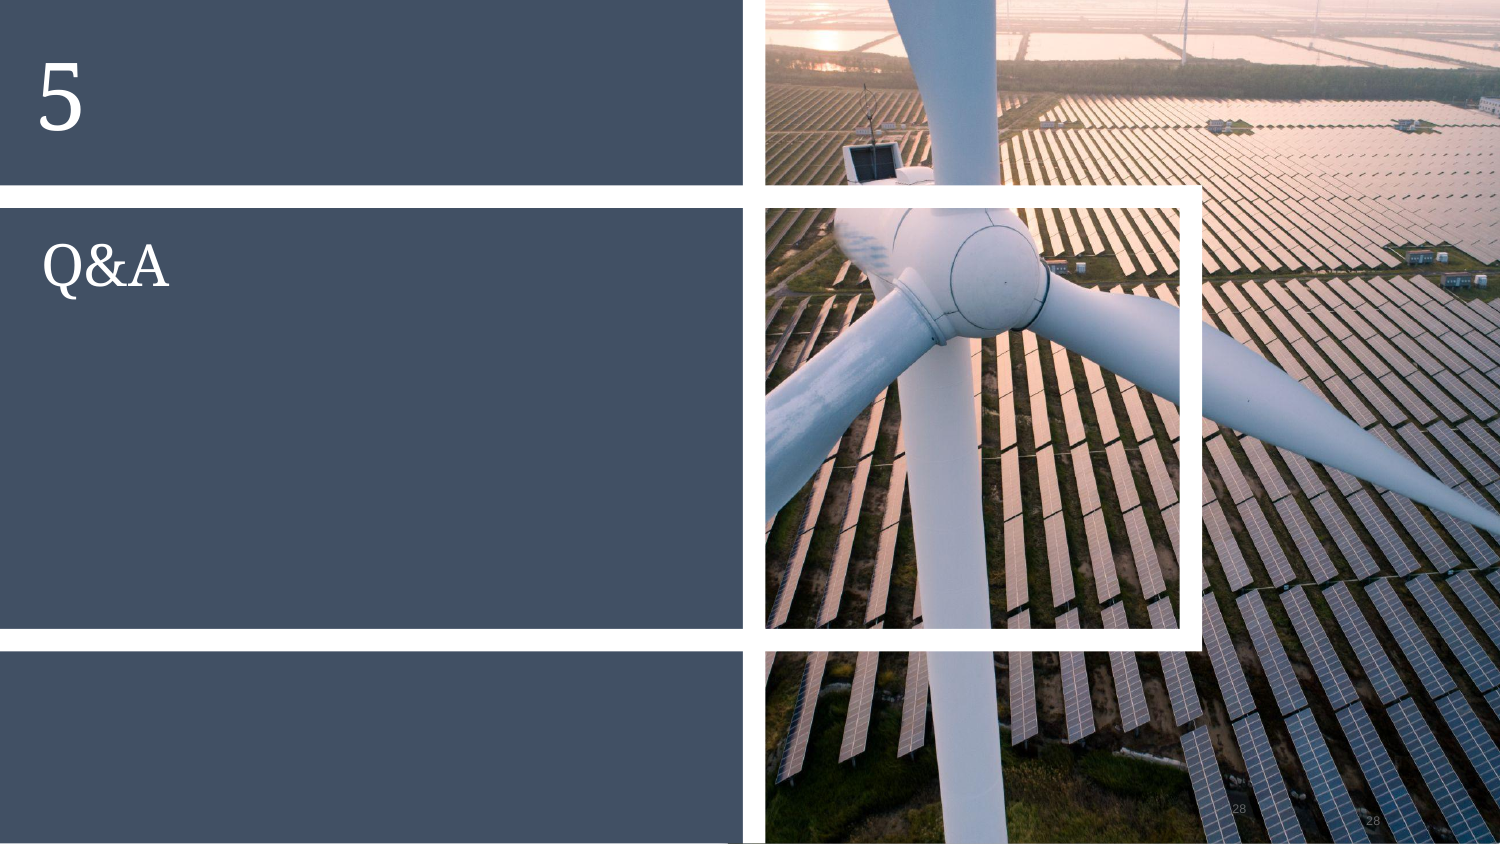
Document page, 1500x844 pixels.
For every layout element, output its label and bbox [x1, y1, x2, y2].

text_box [0, 0, 1203, 844]
picture [1203, 0, 1500, 844]
